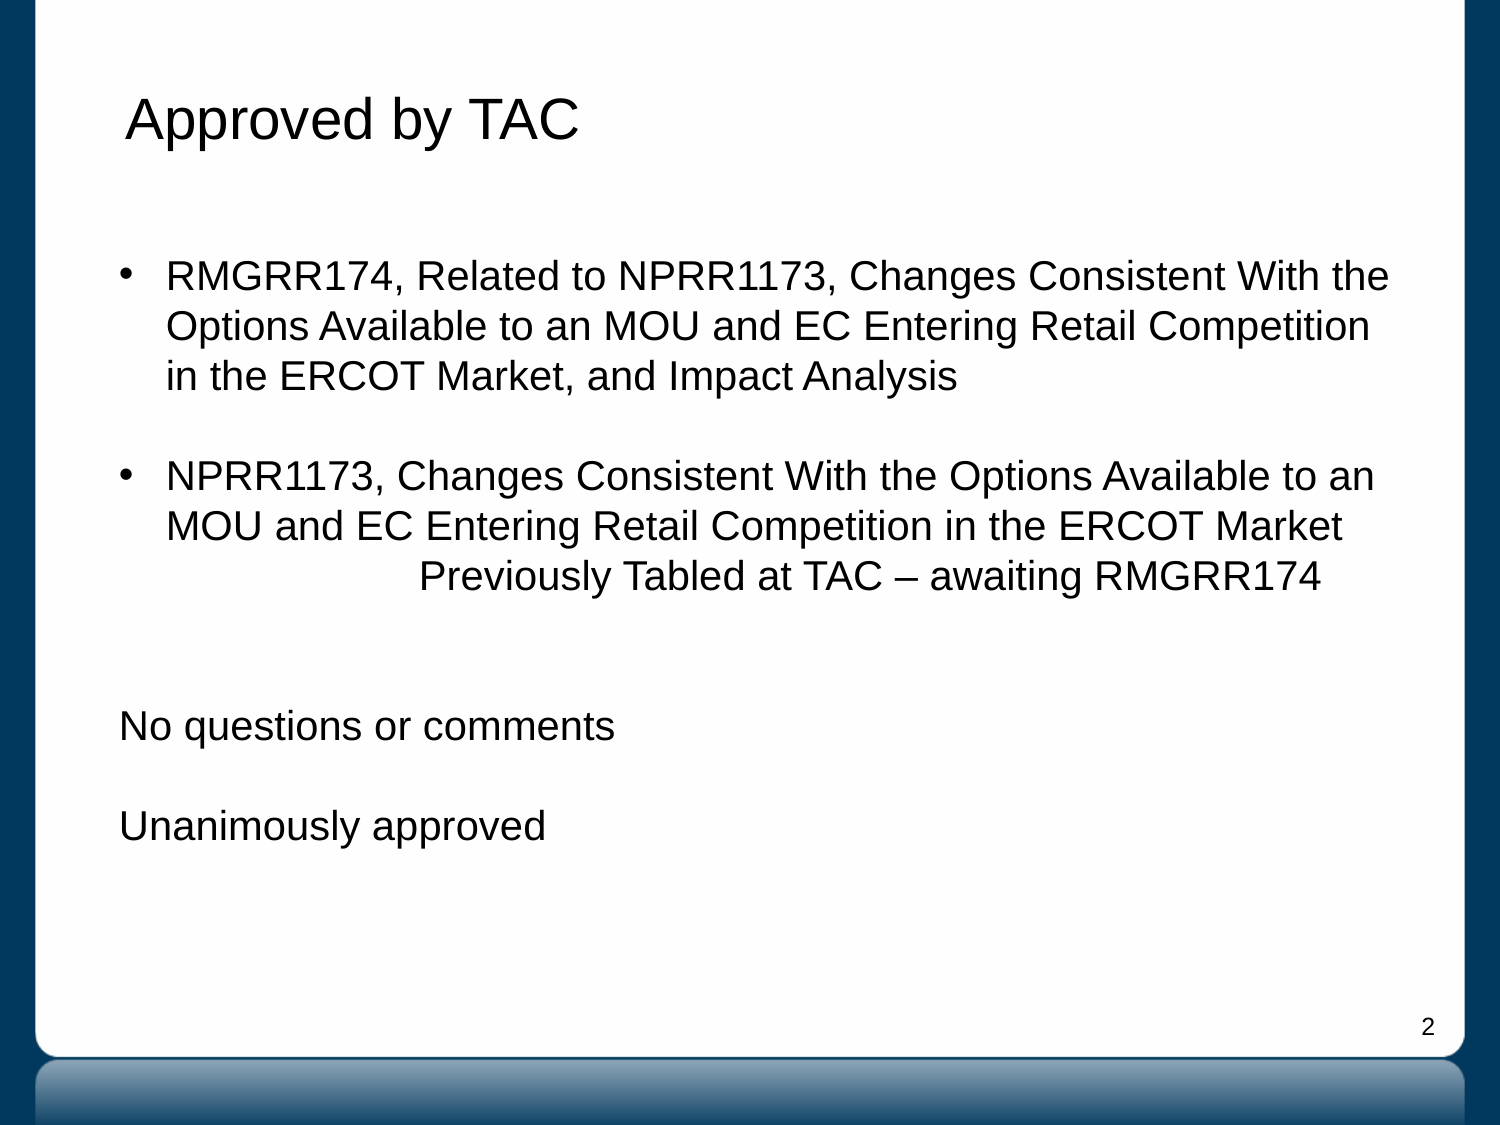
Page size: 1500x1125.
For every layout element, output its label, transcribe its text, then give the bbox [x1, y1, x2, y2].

text_box RMGRR174, Related to NPRR1173, Changes Consistent With the Options Available to an MOU and EC Entering Retail Competition in the ERCOT Market, and Impact Analysis NPRR1173, Changes Consistent With the Options Available to an MOU and EC Entering Retail Competition in the ERCOT Market Previously Tabled at TAC – awaiting RMGRR174 No questions or comments Unanimously approved [104, 241, 1431, 957]
text_box Approved by TAC [110, 73, 596, 159]
picture [35, 0, 1465, 1125]
